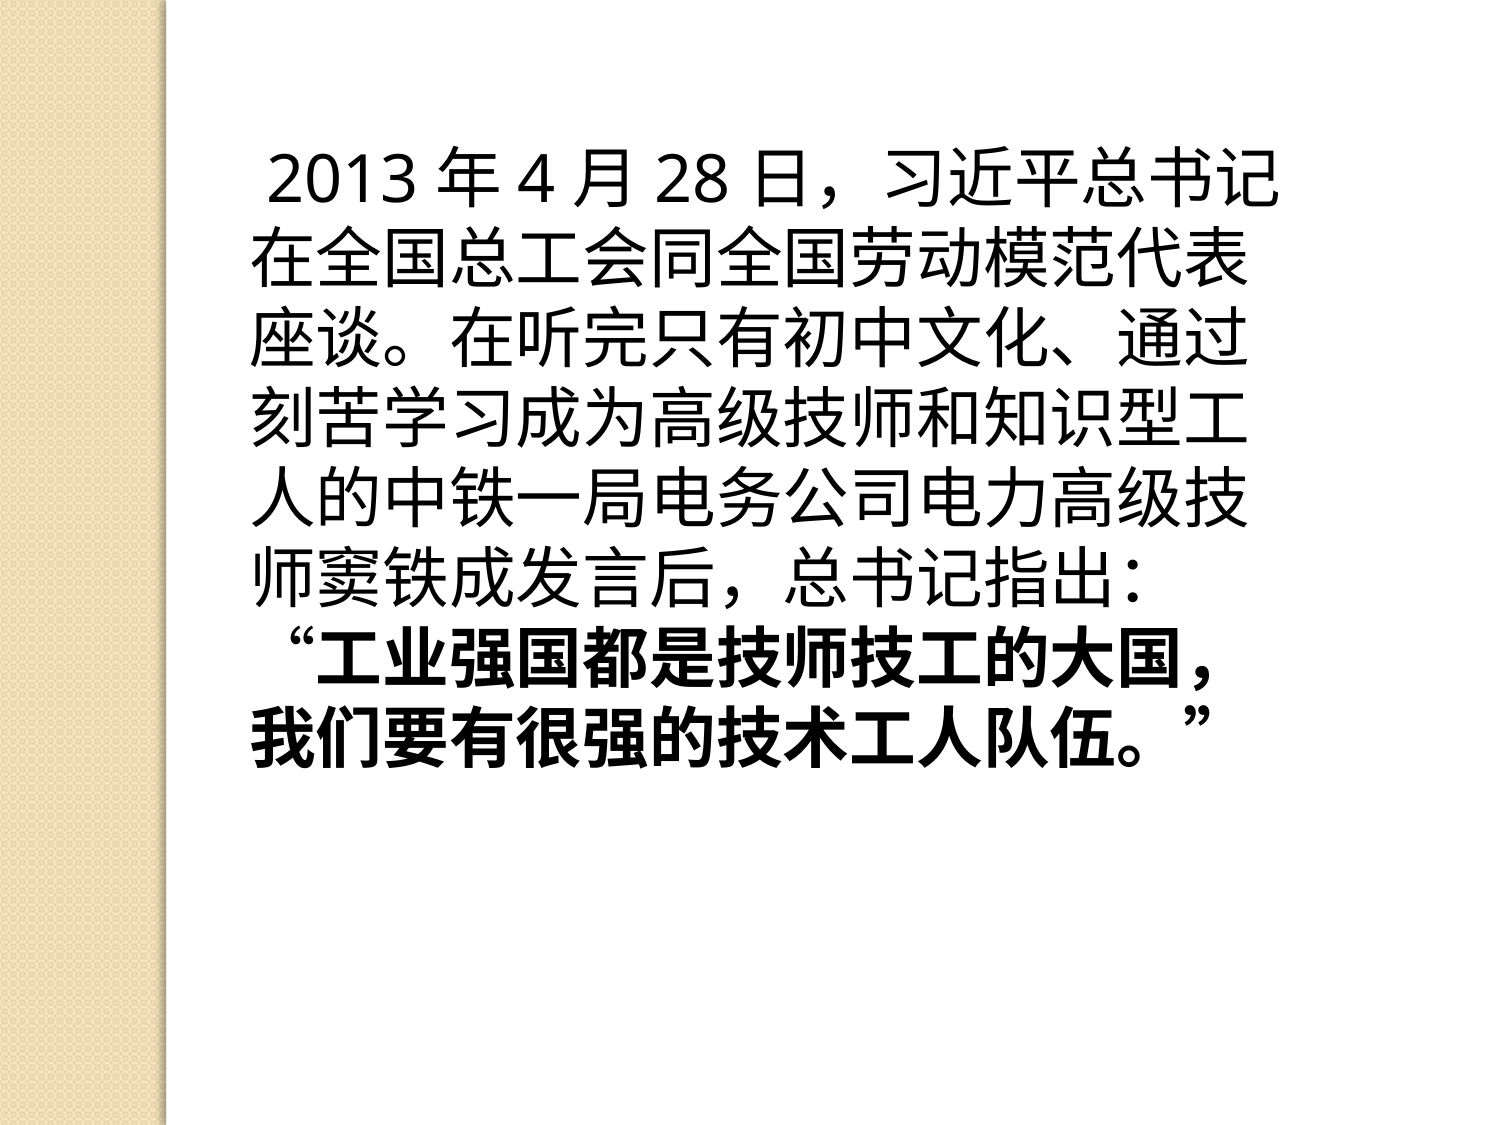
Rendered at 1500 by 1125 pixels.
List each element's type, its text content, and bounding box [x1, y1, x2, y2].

text_box 2013年4月28日，习近平总书记在全国总工会同全国劳动模范代表座谈。在听完只有初中文化、通过刻苦学习成为高级技师和知识型工人的中铁一局电务公司电力高级技师窦铁成发言后，总书记指出：“工业强国都是技师技工的大国，我们要有很强的技术工人队伍。” [234, 128, 1313, 784]
